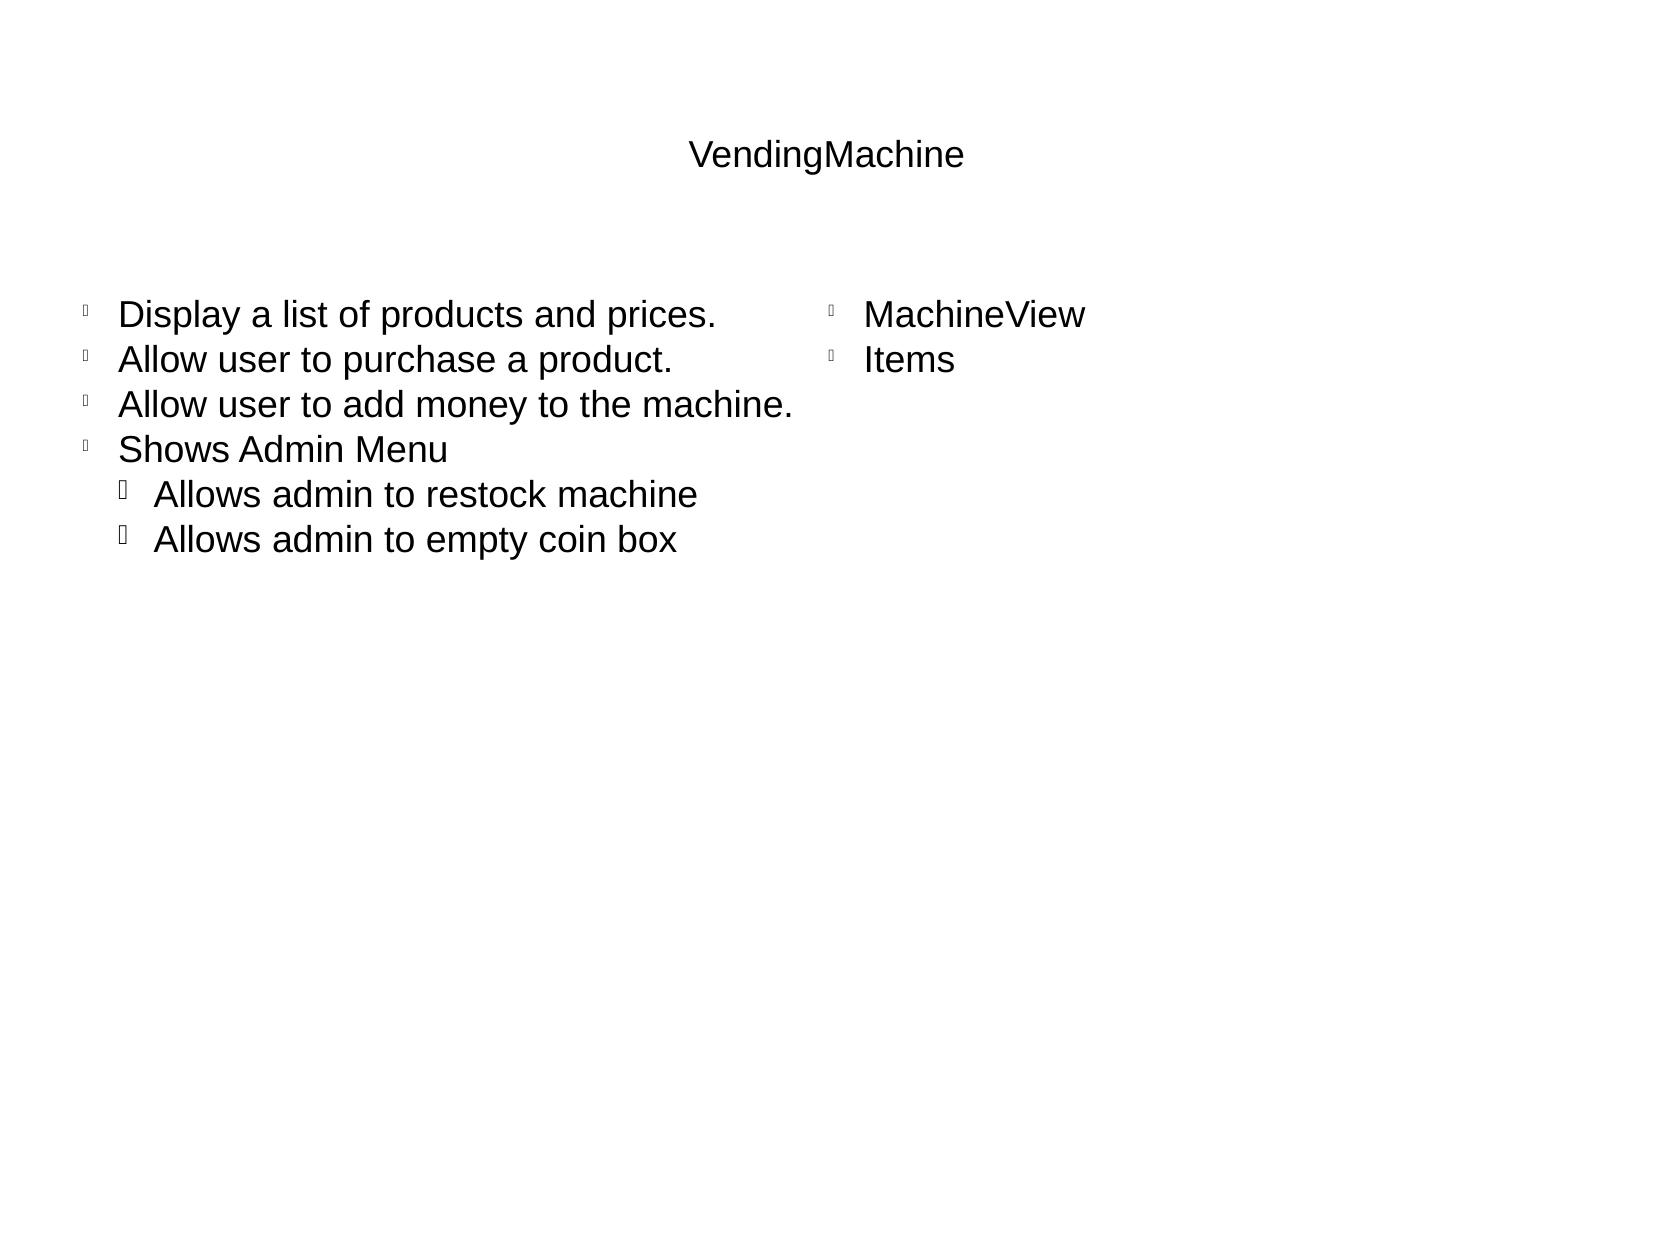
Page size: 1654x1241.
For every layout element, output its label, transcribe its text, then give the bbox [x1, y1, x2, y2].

text_box Display a list of products and prices. Allow user to purchase a product. Allow user to add money to the machine. Shows Admin Menu Allows admin to restock machine Allows admin to empty coin box [82, 290, 793, 1010]
text_box VendingMachine [82, 49, 1571, 257]
text_box MachineView Items [828, 290, 1539, 1010]
